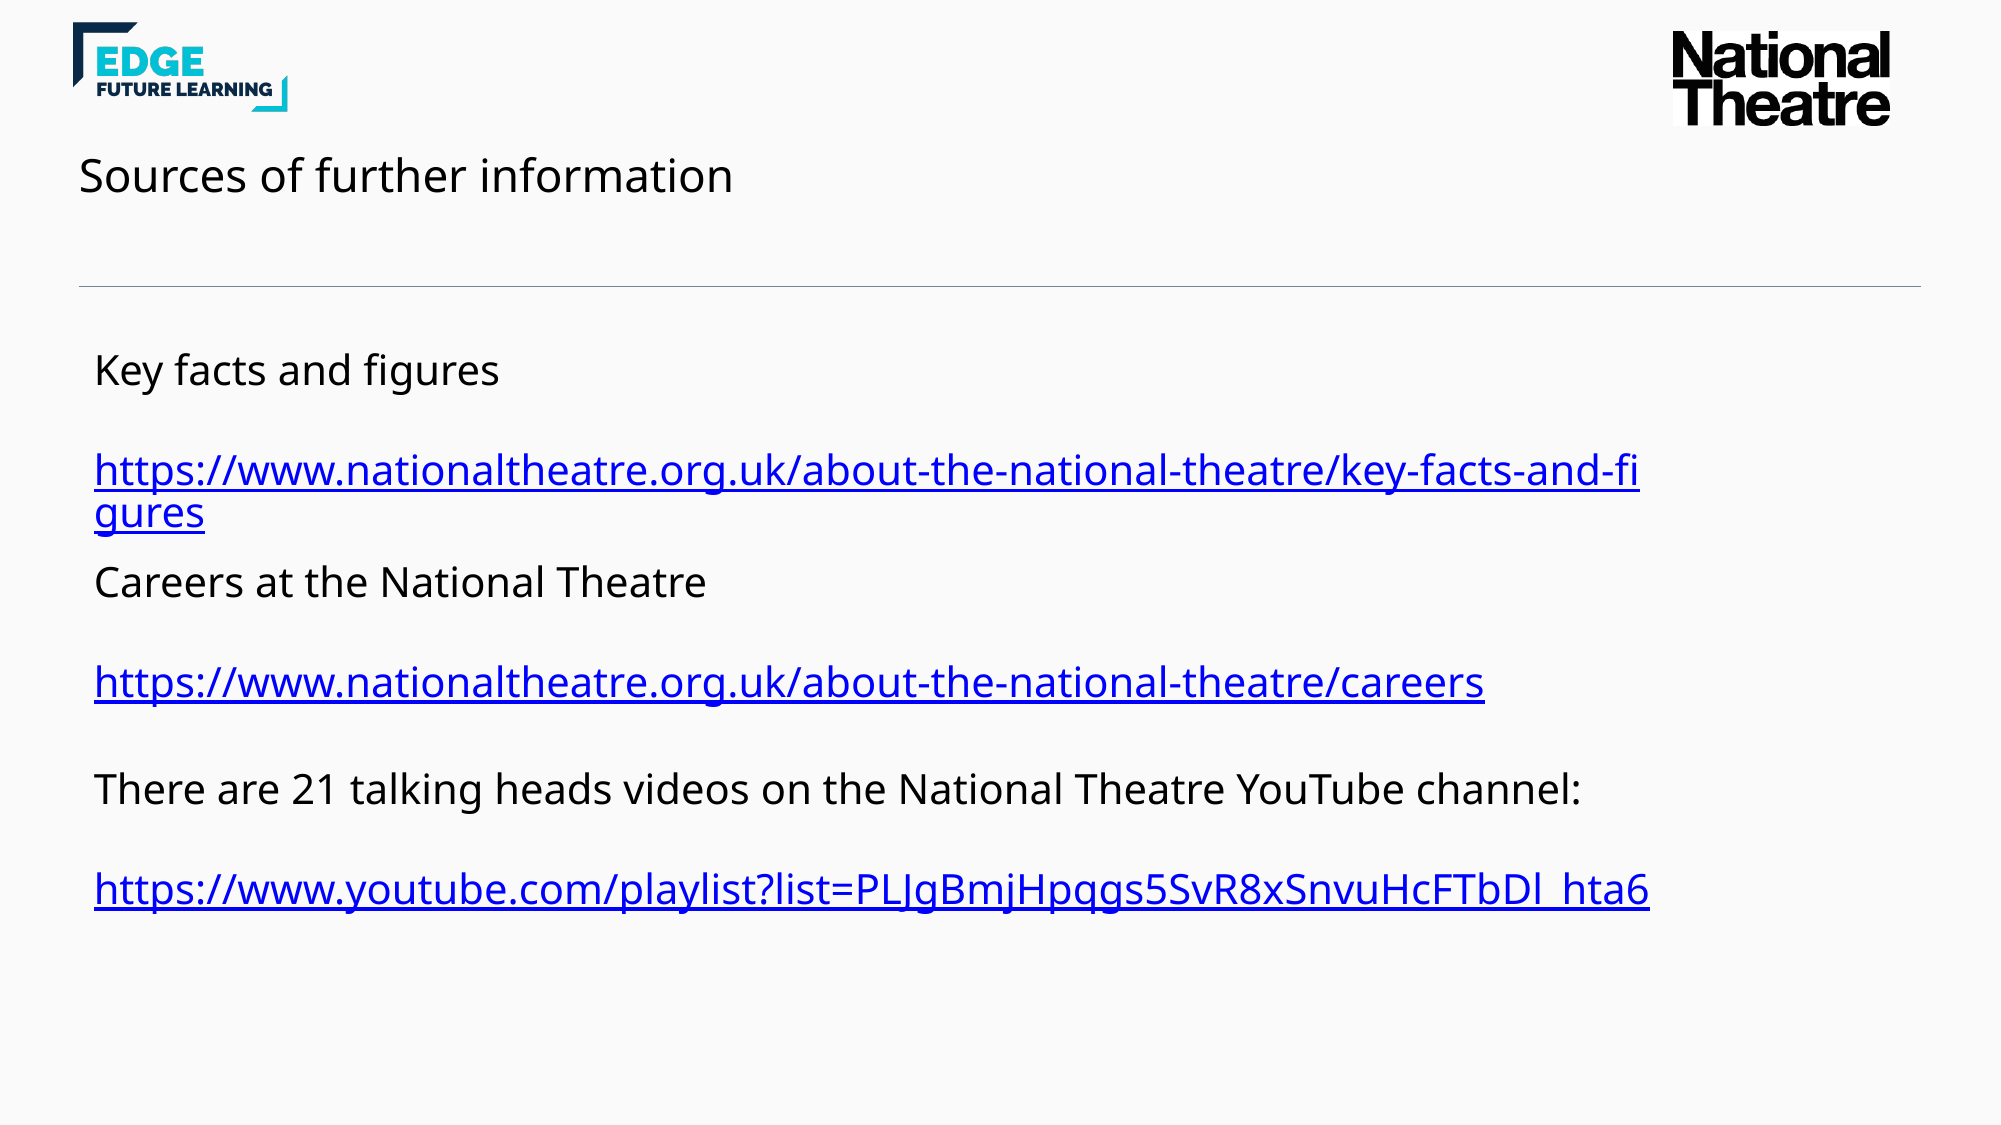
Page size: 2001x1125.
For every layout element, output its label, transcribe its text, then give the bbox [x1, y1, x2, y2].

title Sources of further information [78, 152, 1922, 263]
text_box Careers at the National Theatre https://www.nationaltheatre.org.uk/about-the-national-theatre/careers There are 21 talking heads videos on the National Theatre YouTube channel: https://www.youtube.com/playlist?list=PLJgBmjHpqgs5SvR8xSnvuHcFTbDl_hta6 [86, 547, 1843, 927]
text_box Key facts and figures https://www.nationaltheatre.org.uk/about-the-national-theatre/key-facts-and-figures [86, 336, 1670, 509]
picture [38, 0, 298, 123]
picture [1673, 31, 1890, 126]
